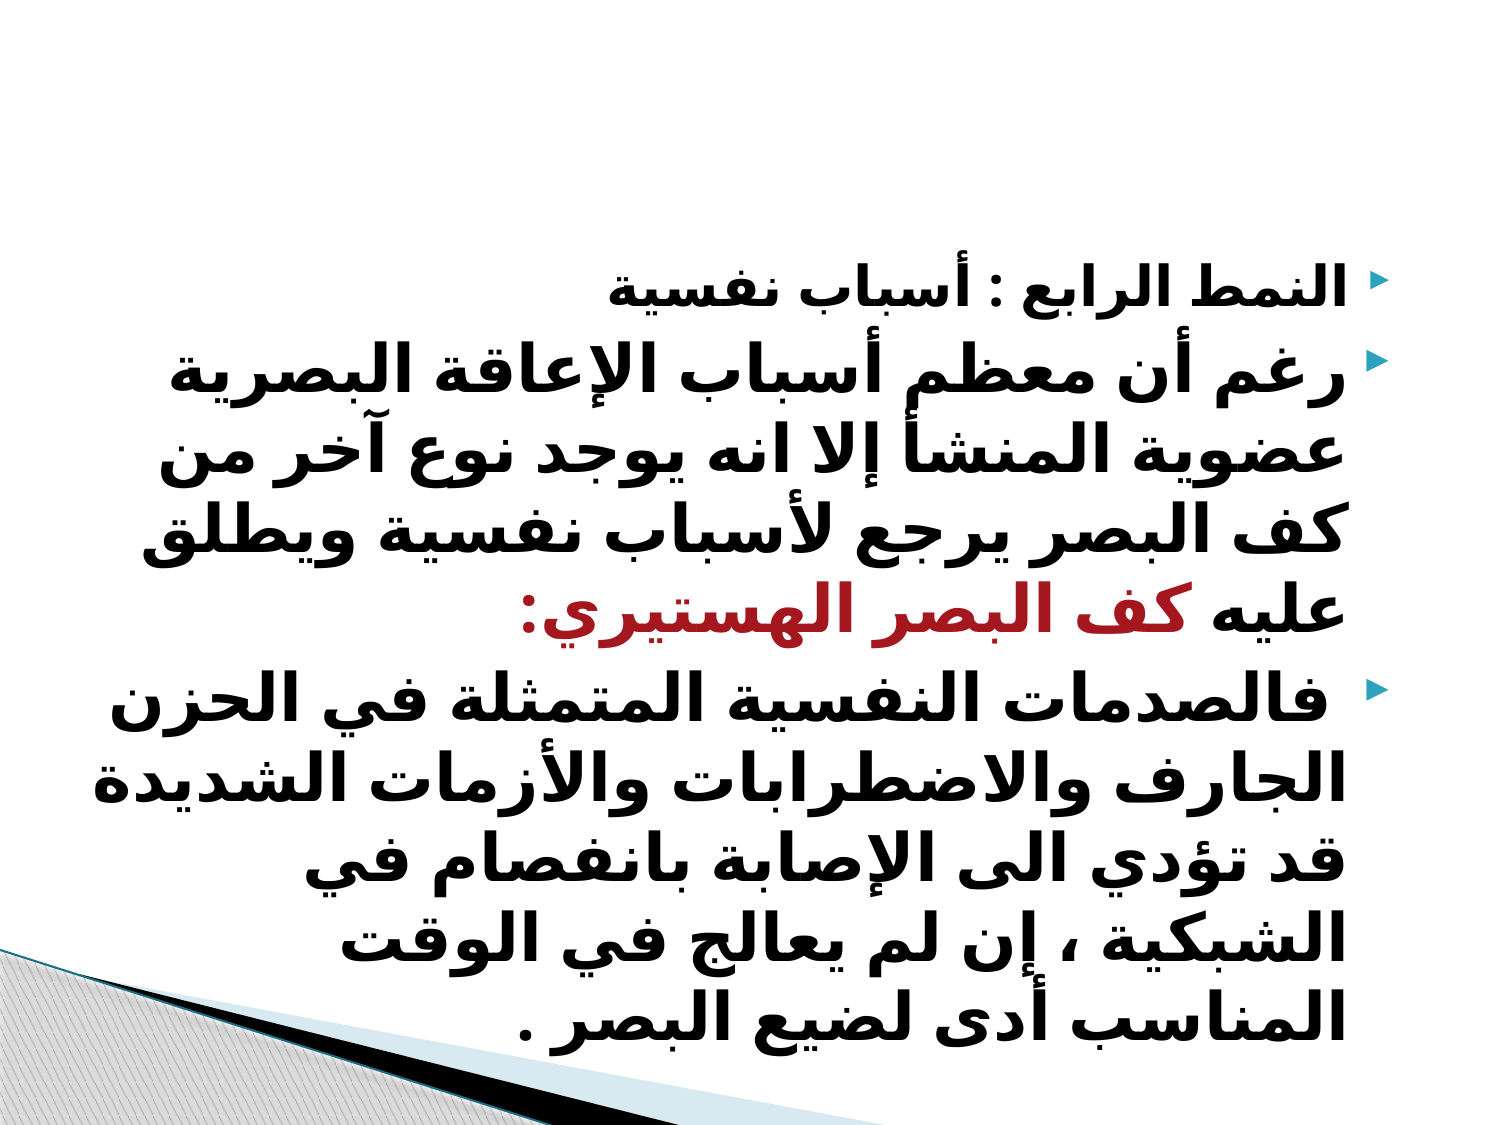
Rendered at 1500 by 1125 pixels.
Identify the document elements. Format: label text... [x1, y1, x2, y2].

list النمط الرابع : أسباب نفسية رغم أن معظم أسباب الإعاقة البصرية عضوية المنشأ إلا انه يوجد نوع آخر من كف البصر يرجع لأسباب نفسية ويطلق عليه كف البصر الهستيري: فالصدمات النفسية المتمثلة في الحزن الجارف والاضطرابات والأزمات الشديدة قد تؤدي الى الإصابة بانفصام في الشبكية ، إن لم يعالج في الوقت المناسب أدى لضيع البصر . [75, 243, 1425, 986]
